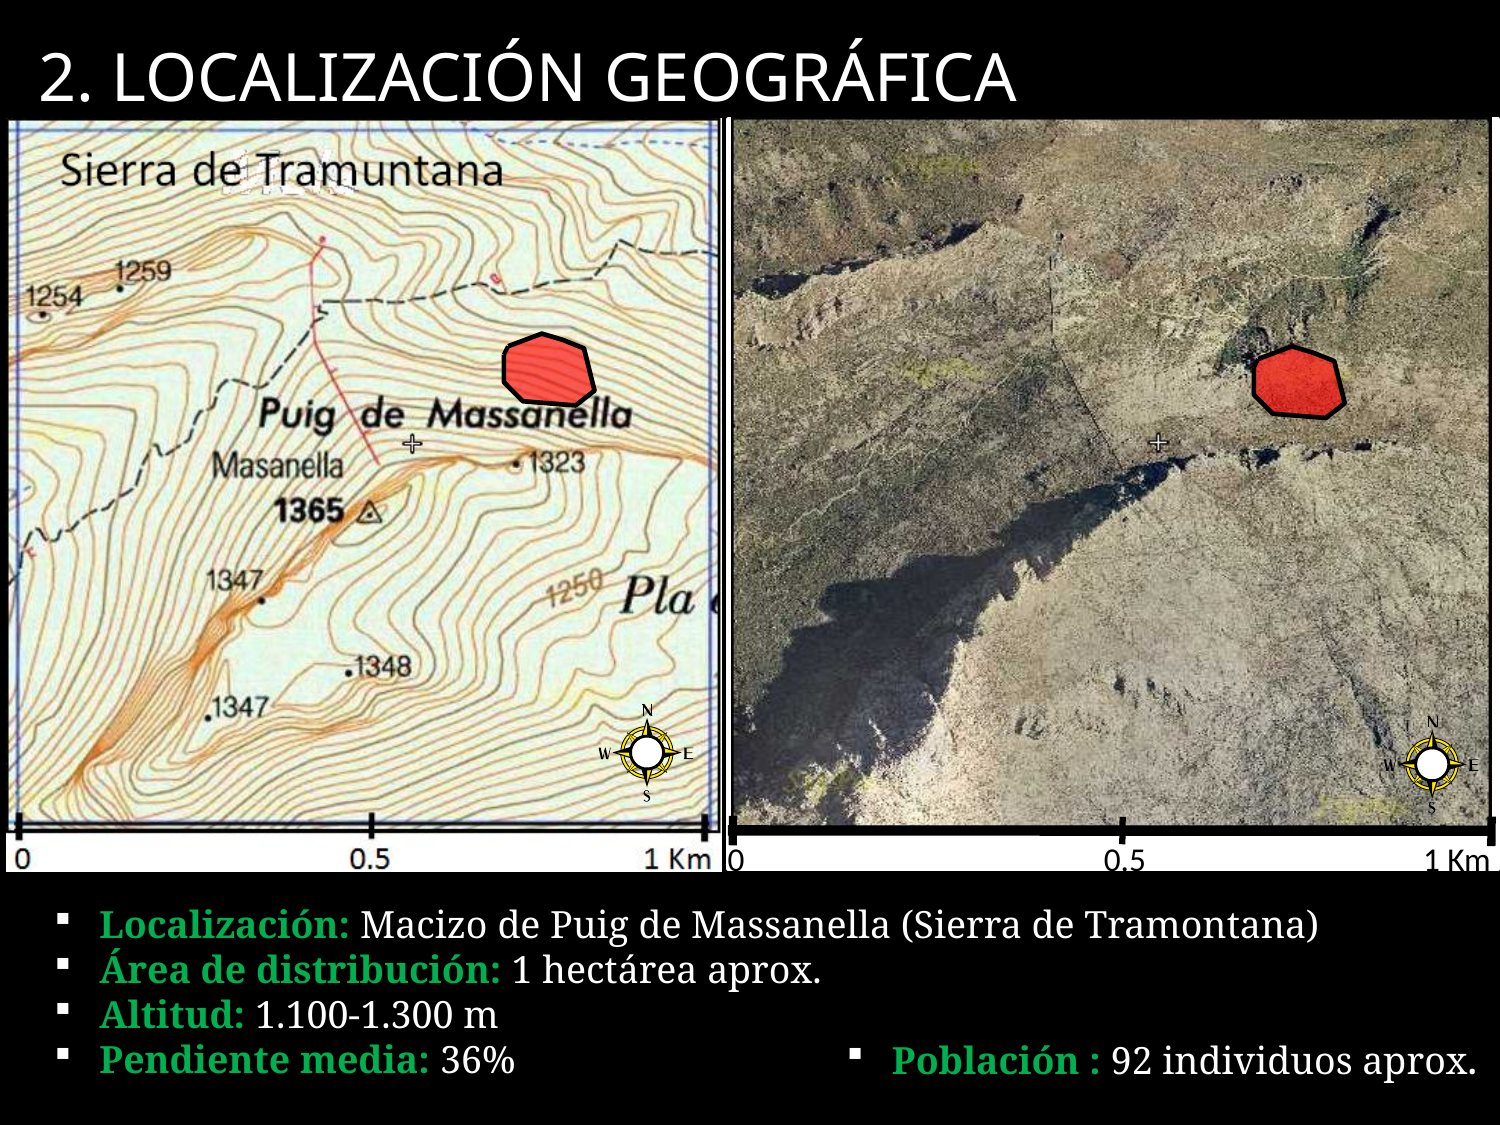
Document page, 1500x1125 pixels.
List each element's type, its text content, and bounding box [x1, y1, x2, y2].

picture [597, 702, 695, 803]
text_box Población : 92 individuos aprox. [792, 1025, 1494, 1091]
title 2. LOCALIZACIÓN GEOGRÁFICA [22, 0, 1395, 116]
text_box Arenaria bolosii Localización: Macizo de Puig de Massanella (Sierra de Tramontana) Área de distribución: 1 hectárea aprox. Altitud: 1.100-1.300 m Pendiente media: 36% [0, 874, 1500, 1089]
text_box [5, 117, 710, 873]
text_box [712, 117, 1500, 887]
